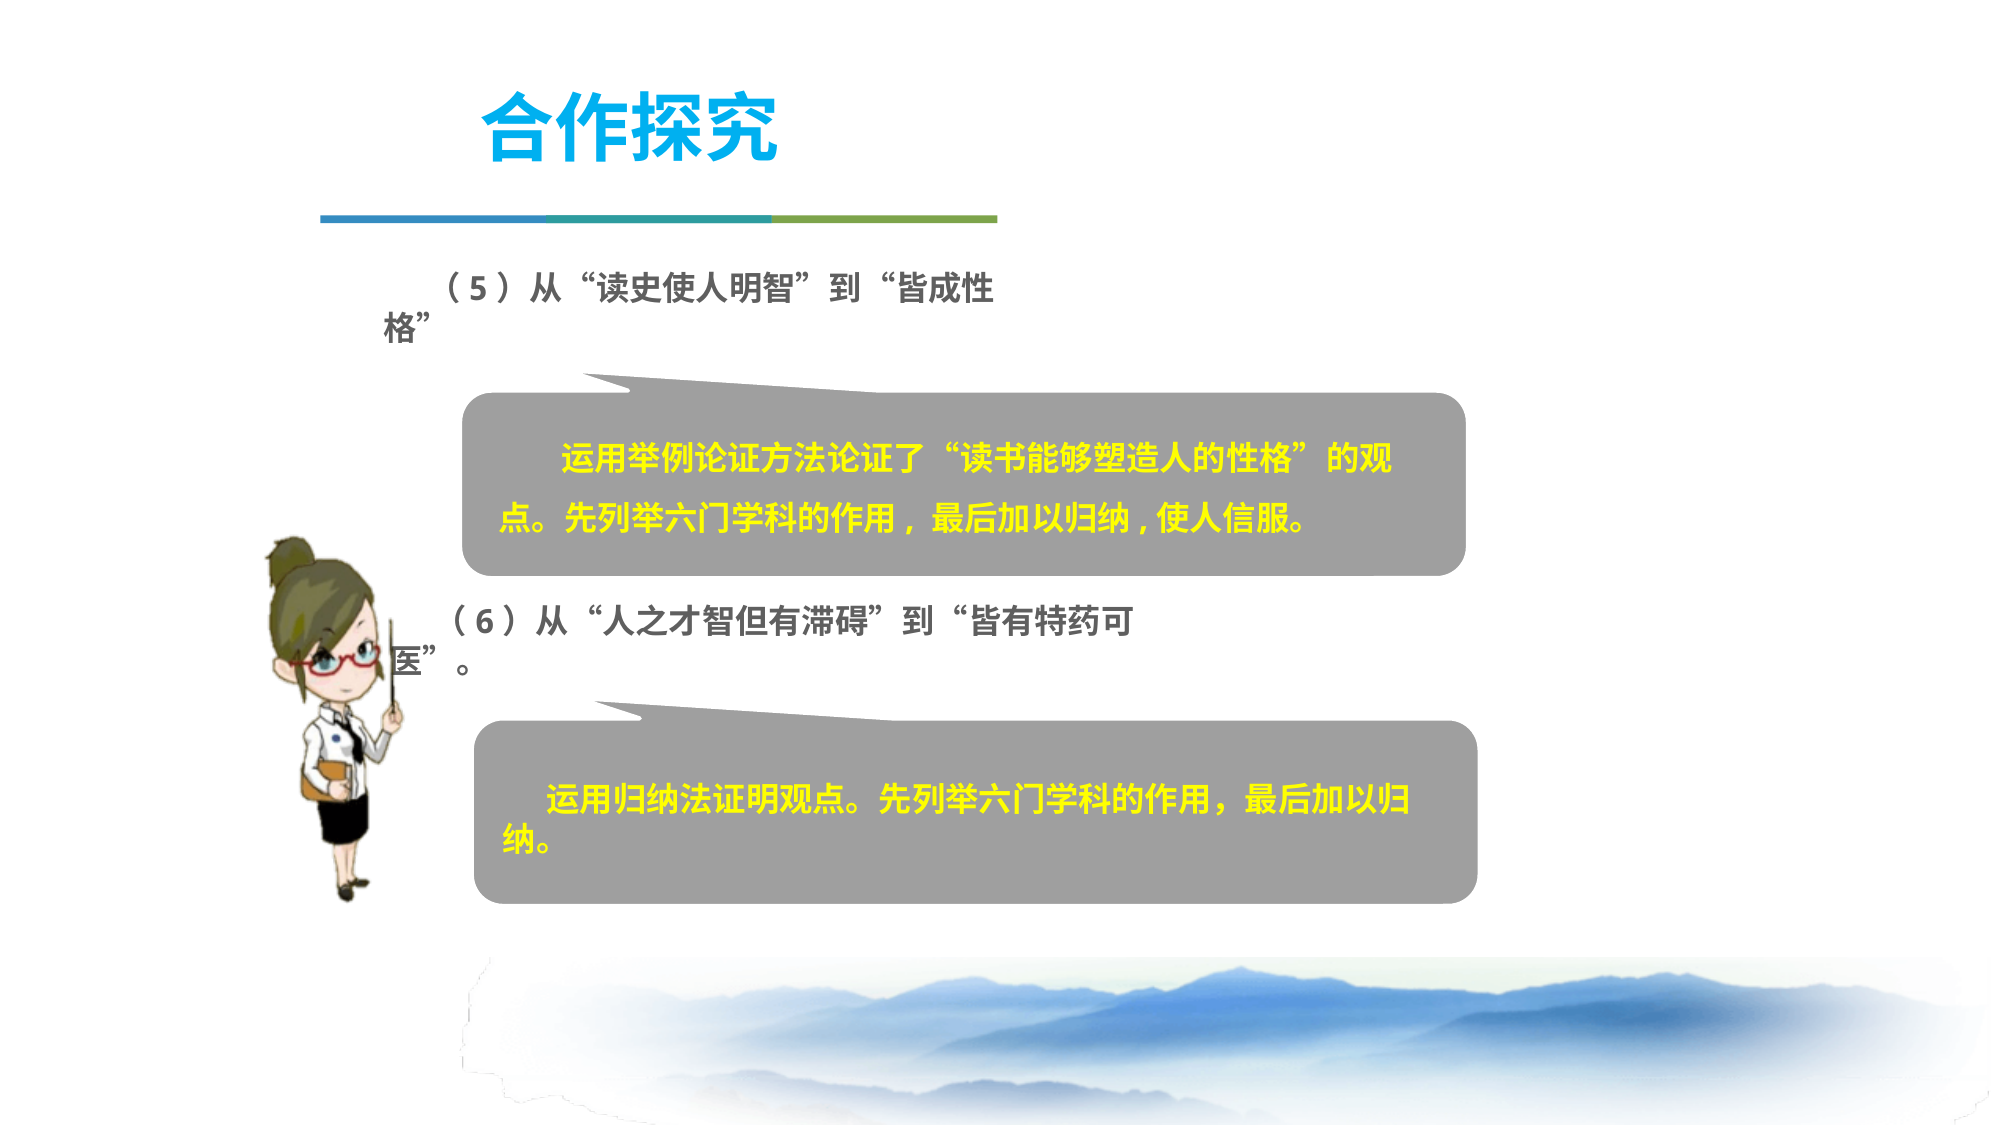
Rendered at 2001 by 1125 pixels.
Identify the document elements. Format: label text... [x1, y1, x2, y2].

text_box 运用归纳法证明观点。先列举六门学科的作用，最后加以归纳。 [488, 790, 1449, 846]
text_box 合作探究 [465, 73, 859, 178]
picture [213, 521, 472, 924]
text_box 运用举例论证方法论证了“读书能够塑造人的性格”的观点。先列举六门学科的作用, 最后加以归纳,使人信服。 [483, 409, 1457, 544]
text_box [458, 368, 1471, 581]
text_box （6）从“人之才智但有滞碍”到“皆有特药可医”。 [476, 612, 1213, 668]
text_box [476, 695, 1482, 909]
text_box （5）从“读史使人明智”到“皆成性格” [368, 279, 1033, 335]
text_box [772, 215, 998, 224]
text_box [546, 215, 772, 224]
picture [459, 957, 1991, 1125]
text_box [320, 215, 546, 224]
